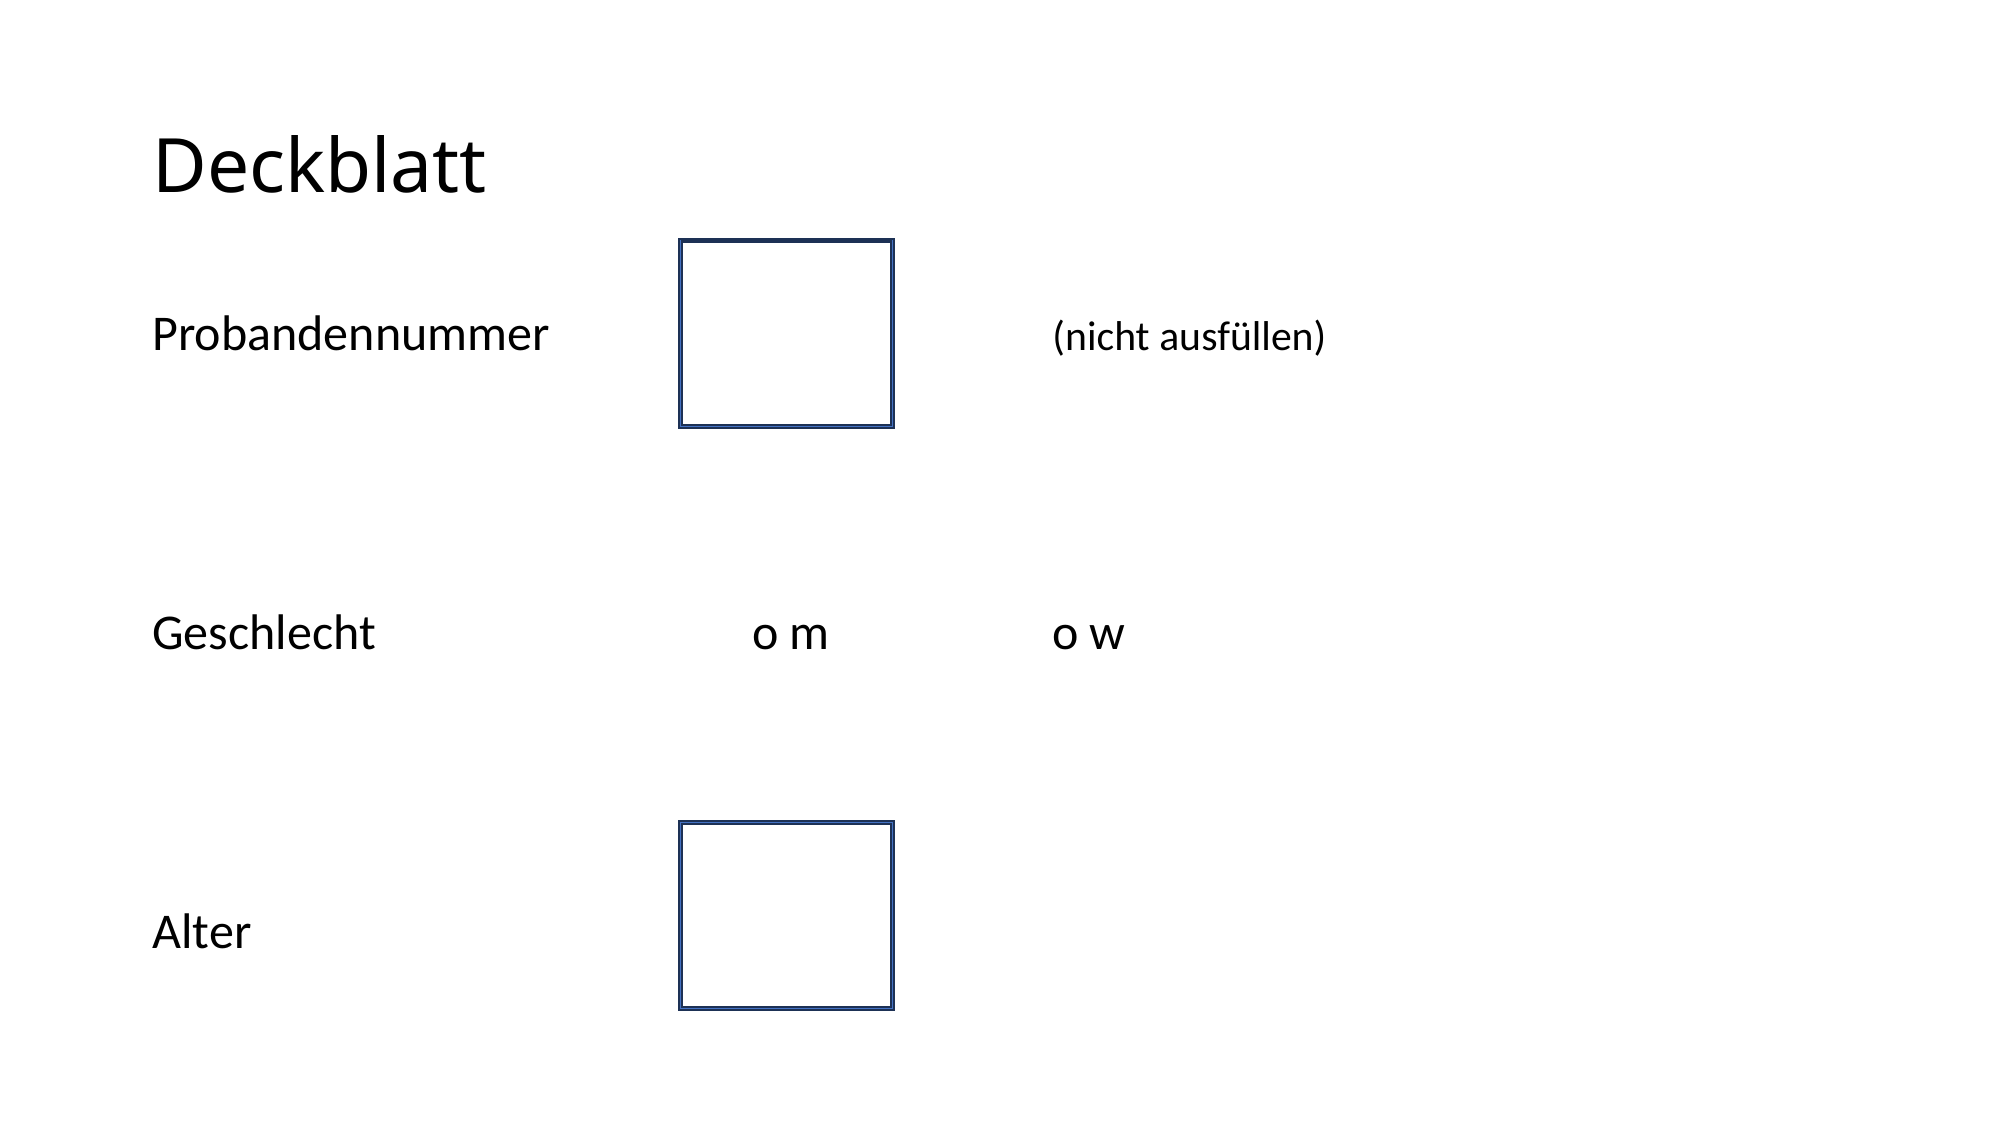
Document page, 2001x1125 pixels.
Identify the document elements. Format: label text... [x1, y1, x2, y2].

title Deckblatt [137, 59, 1863, 278]
text_box [678, 820, 895, 1011]
text_box [678, 238, 895, 429]
list Probandennummer (nicht ausfüllen) Geschlecht o m o w Alter [137, 299, 1863, 1014]
